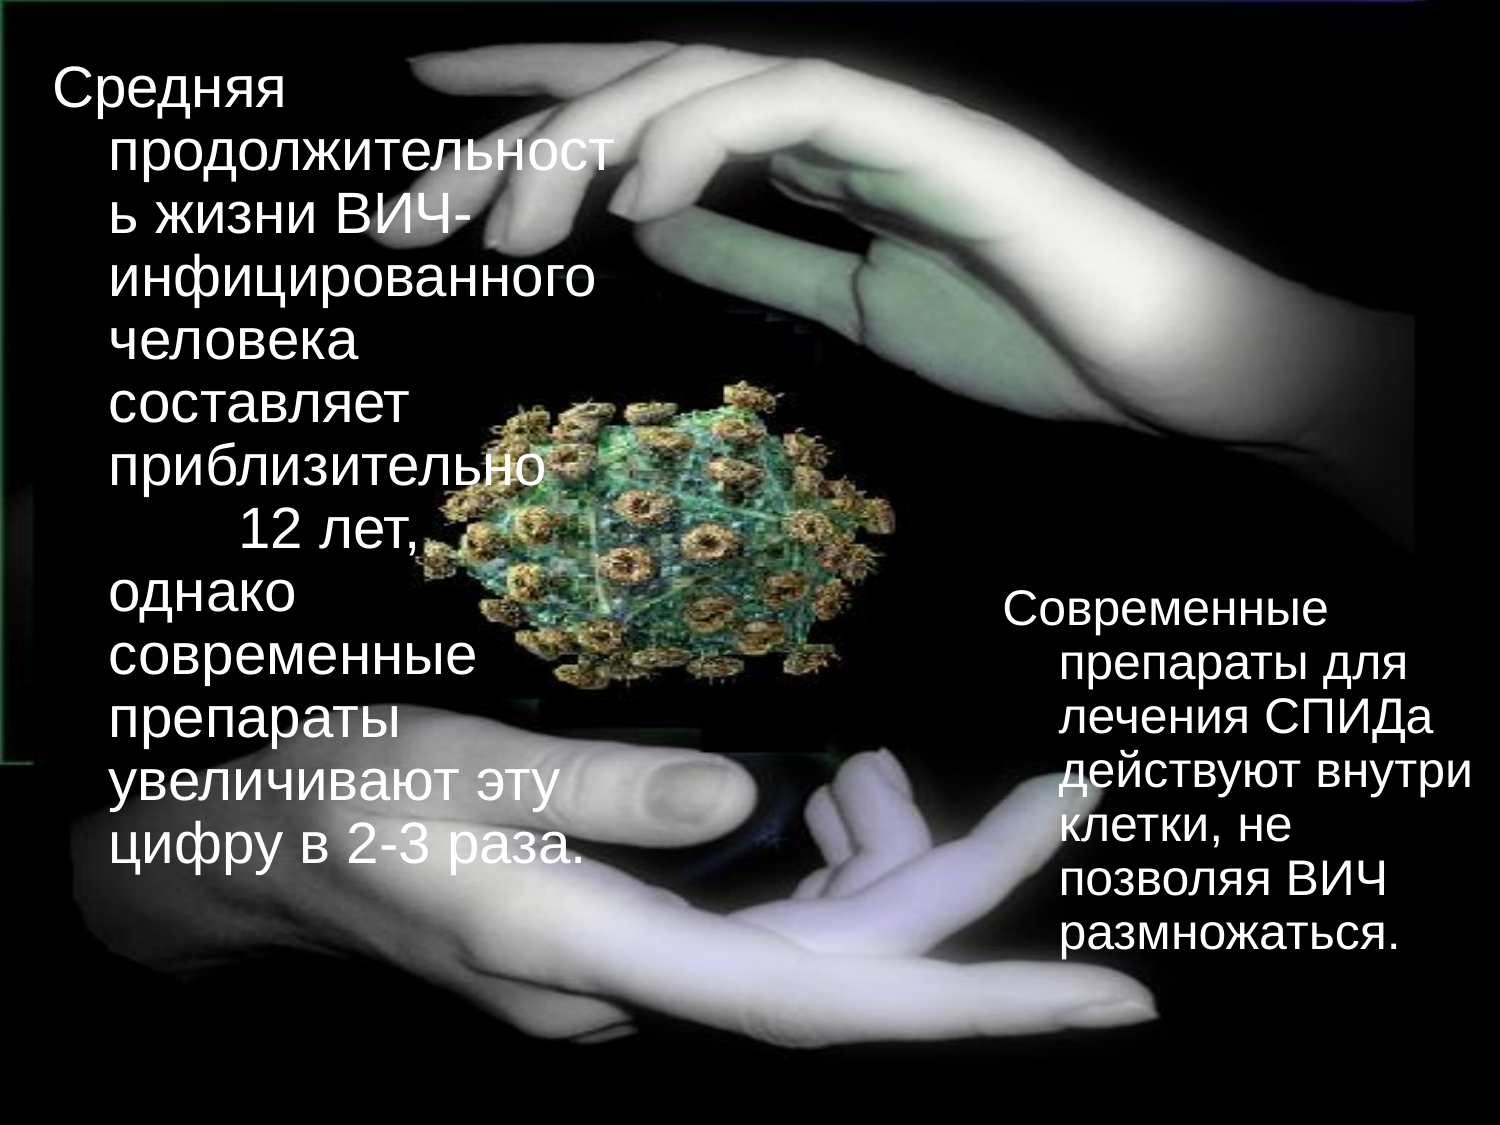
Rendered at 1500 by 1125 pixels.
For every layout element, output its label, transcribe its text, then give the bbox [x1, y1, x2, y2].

list Средняя продолжительность жизни ВИЧ-инфицированного человека составляет приблизительно 12 лет, однако современные препараты увеличивают эту цифру в 2-3 раза. [37, 49, 638, 876]
text_box Современные препараты для лечения СПИДа действуют внутри клетки, не позволяя ВИЧ размножаться. [987, 574, 1500, 1088]
picture [0, 0, 1500, 1125]
